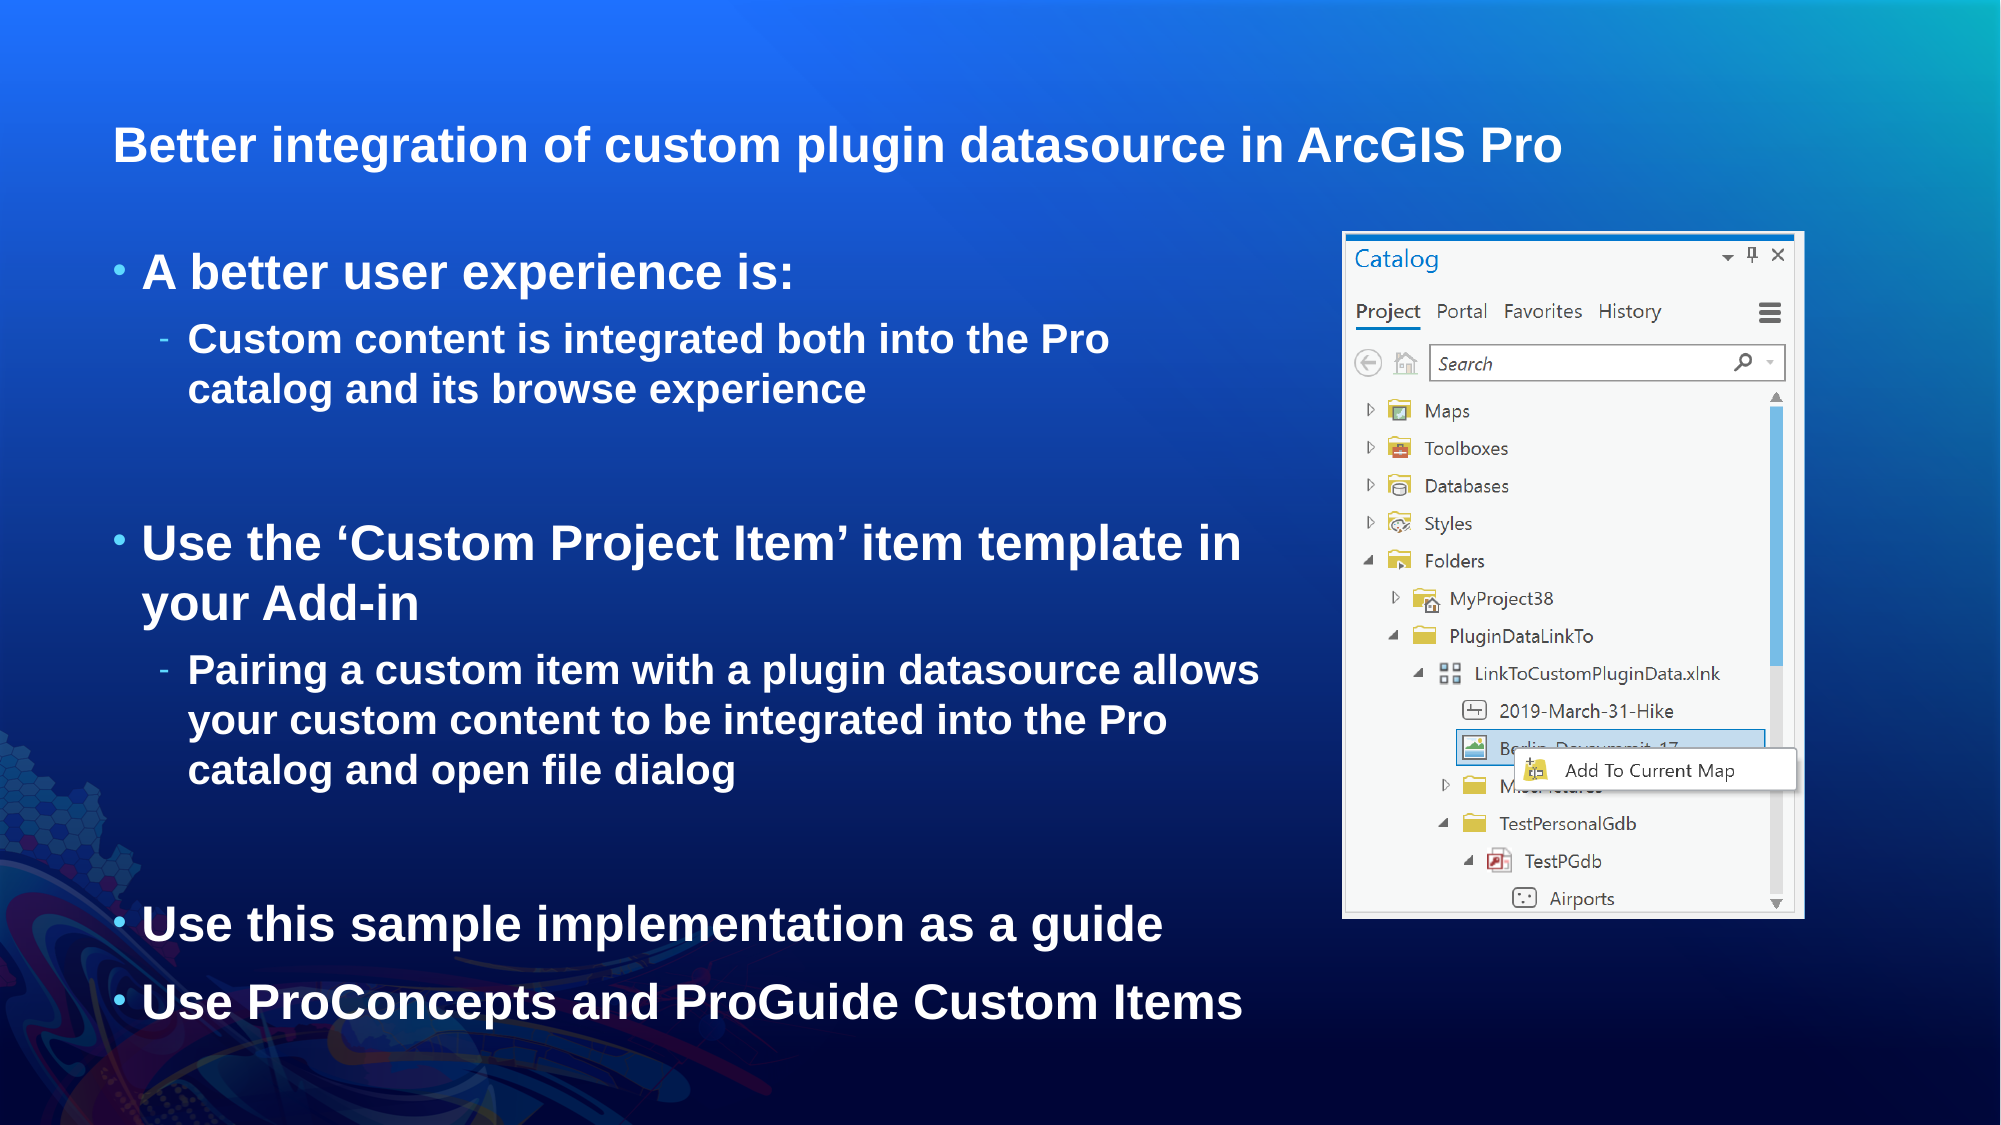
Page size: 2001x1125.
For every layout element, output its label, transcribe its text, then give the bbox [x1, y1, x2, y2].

picture [1342, 231, 1806, 920]
title Better integration of custom plugin datasource in ArcGIS Pro [112, 111, 1889, 173]
list A better user experience is: Custom content is integrated both into the Pro catalog and its browse experience Use the ‘Custom Project Item’ item template in your Add-in Pairing a custom item with a plugin datasource allows your custom content to be integrated into the Pro catalog and open file dialog Use this sample implementation as a guide Use ProConcepts and ProGuide Custom Items [112, 239, 1263, 993]
